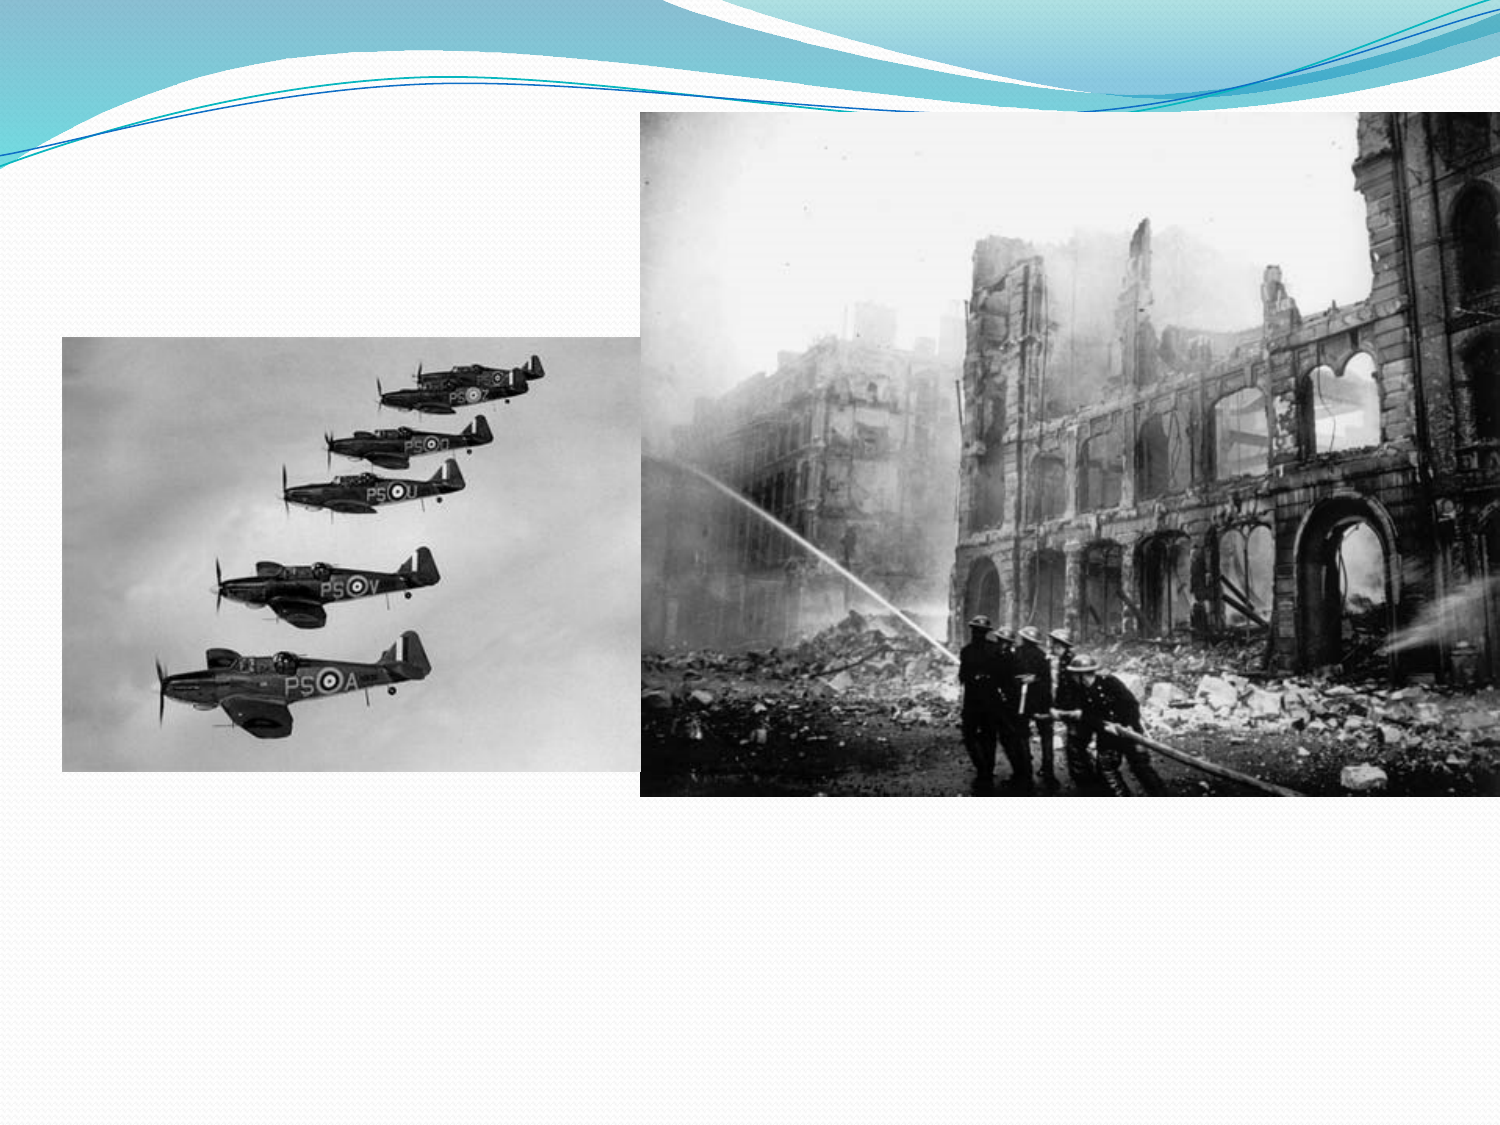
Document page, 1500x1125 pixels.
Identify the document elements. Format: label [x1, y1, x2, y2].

picture [62, 112, 1500, 798]
